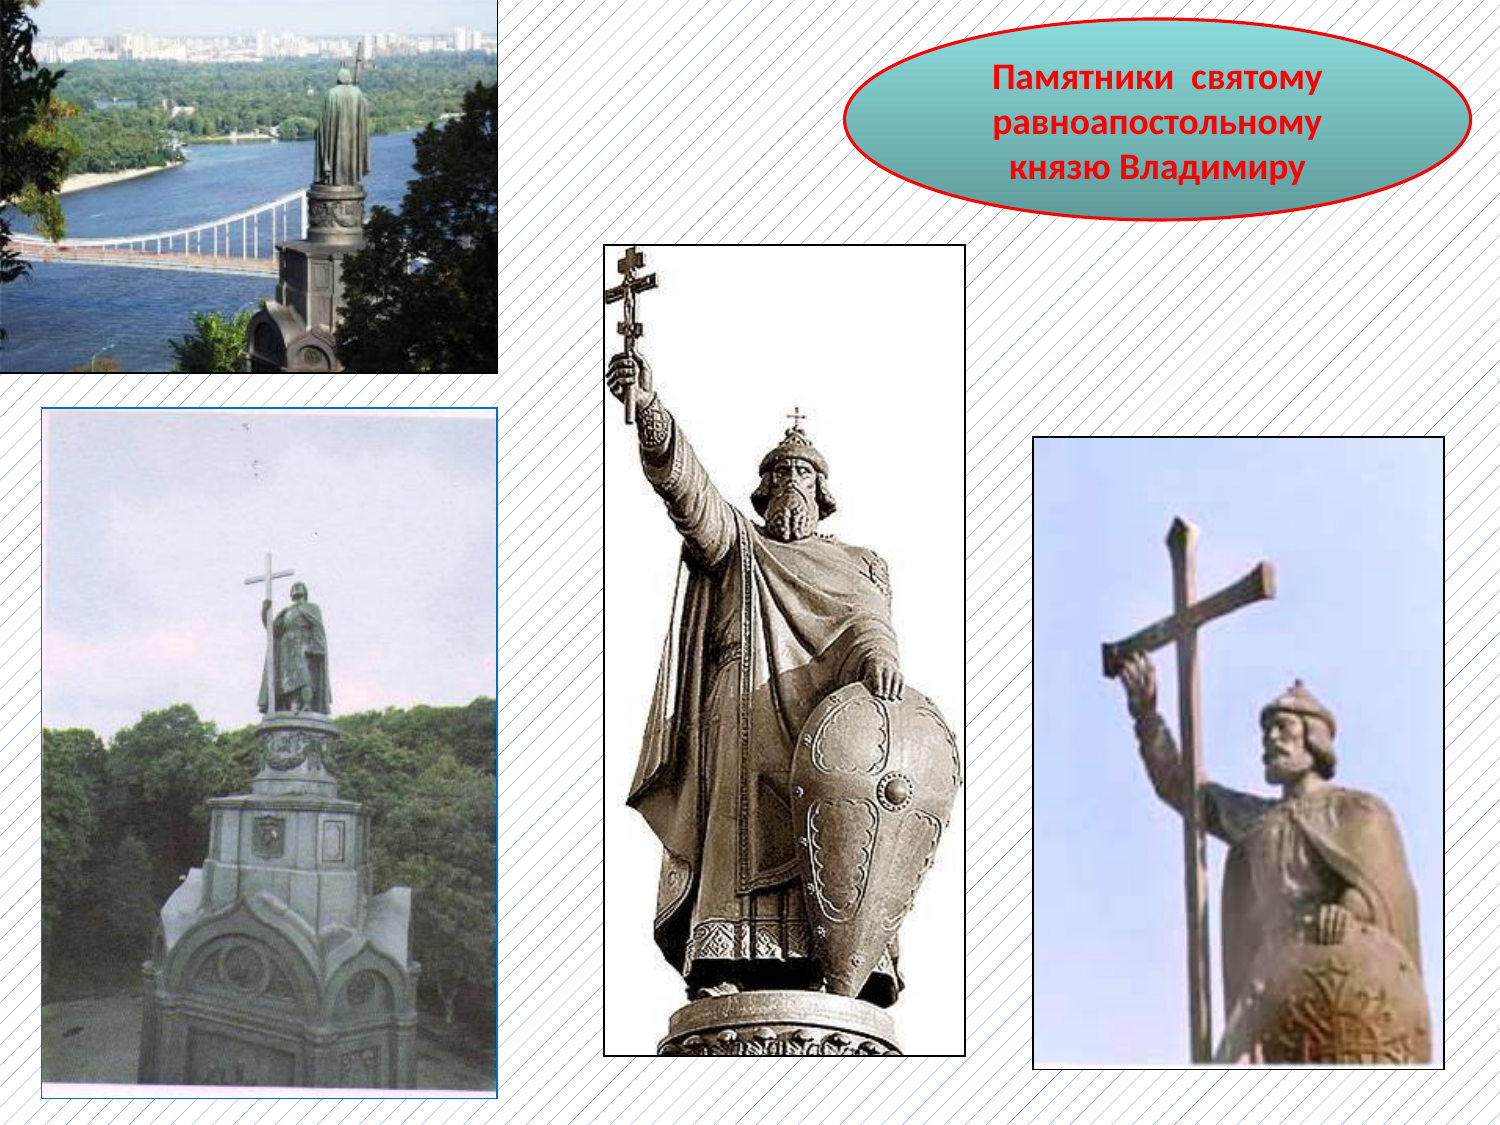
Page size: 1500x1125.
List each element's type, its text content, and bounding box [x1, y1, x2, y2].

picture [0, 0, 497, 373]
picture [1033, 437, 1444, 1070]
picture [41, 408, 497, 1098]
picture [604, 245, 965, 1056]
text_box Памятники святому равноапостольному князю Владимиру [842, 16, 1473, 223]
